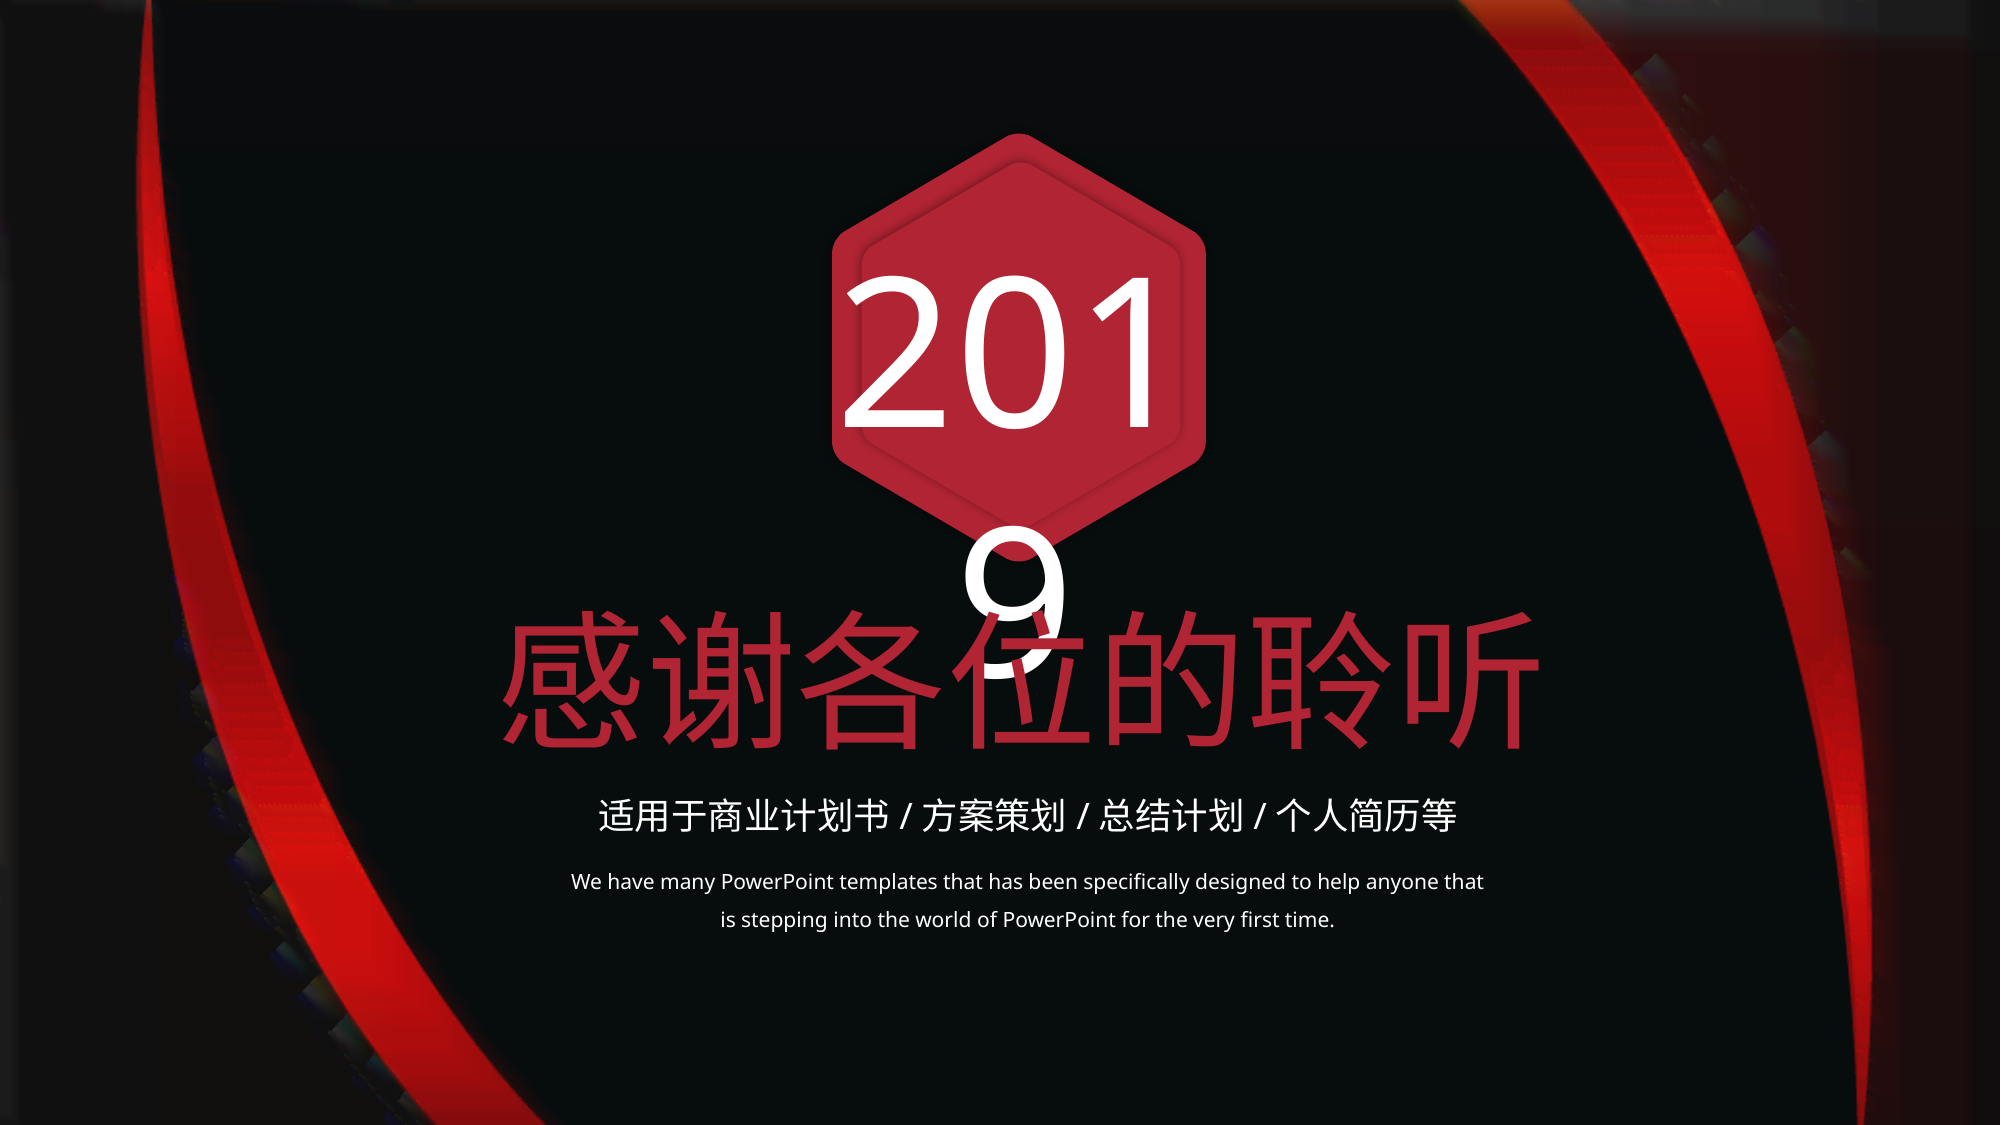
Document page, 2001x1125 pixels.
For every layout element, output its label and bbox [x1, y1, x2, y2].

text_box [803, 160, 1234, 535]
picture [0, 0, 2000, 1125]
